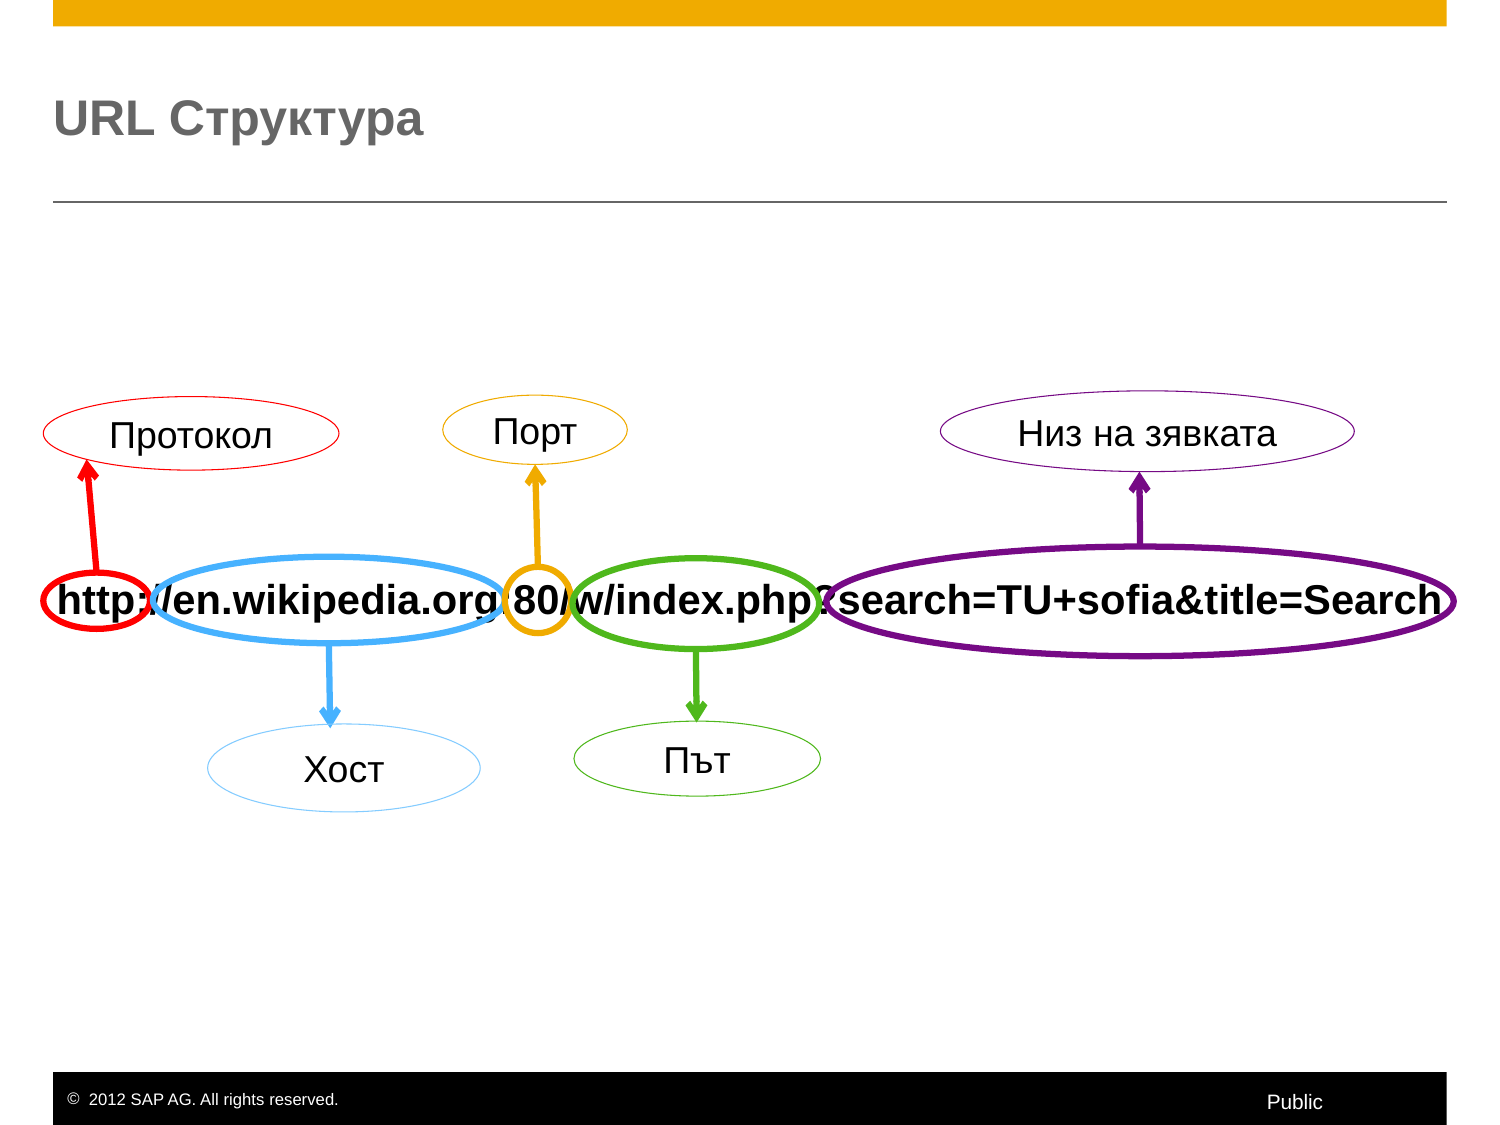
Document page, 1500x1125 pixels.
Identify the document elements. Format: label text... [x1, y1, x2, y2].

text_box Порт [442, 395, 628, 465]
title URL Структура [53, 53, 1447, 178]
text_box Протокол [43, 396, 339, 471]
text_box Хост [207, 723, 481, 812]
text_box Път [573, 721, 821, 797]
text_box [504, 567, 572, 634]
text_box Низ на зявката [940, 390, 1355, 472]
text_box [86, 459, 97, 573]
text_box [826, 546, 1454, 657]
list http://en.wikipedia.org:80/w/index.php?search=TU+sofia&title=Search [53, 277, 1447, 998]
text_box [43, 572, 151, 629]
text_box [572, 558, 820, 650]
text_box [152, 556, 505, 644]
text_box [534, 464, 539, 568]
